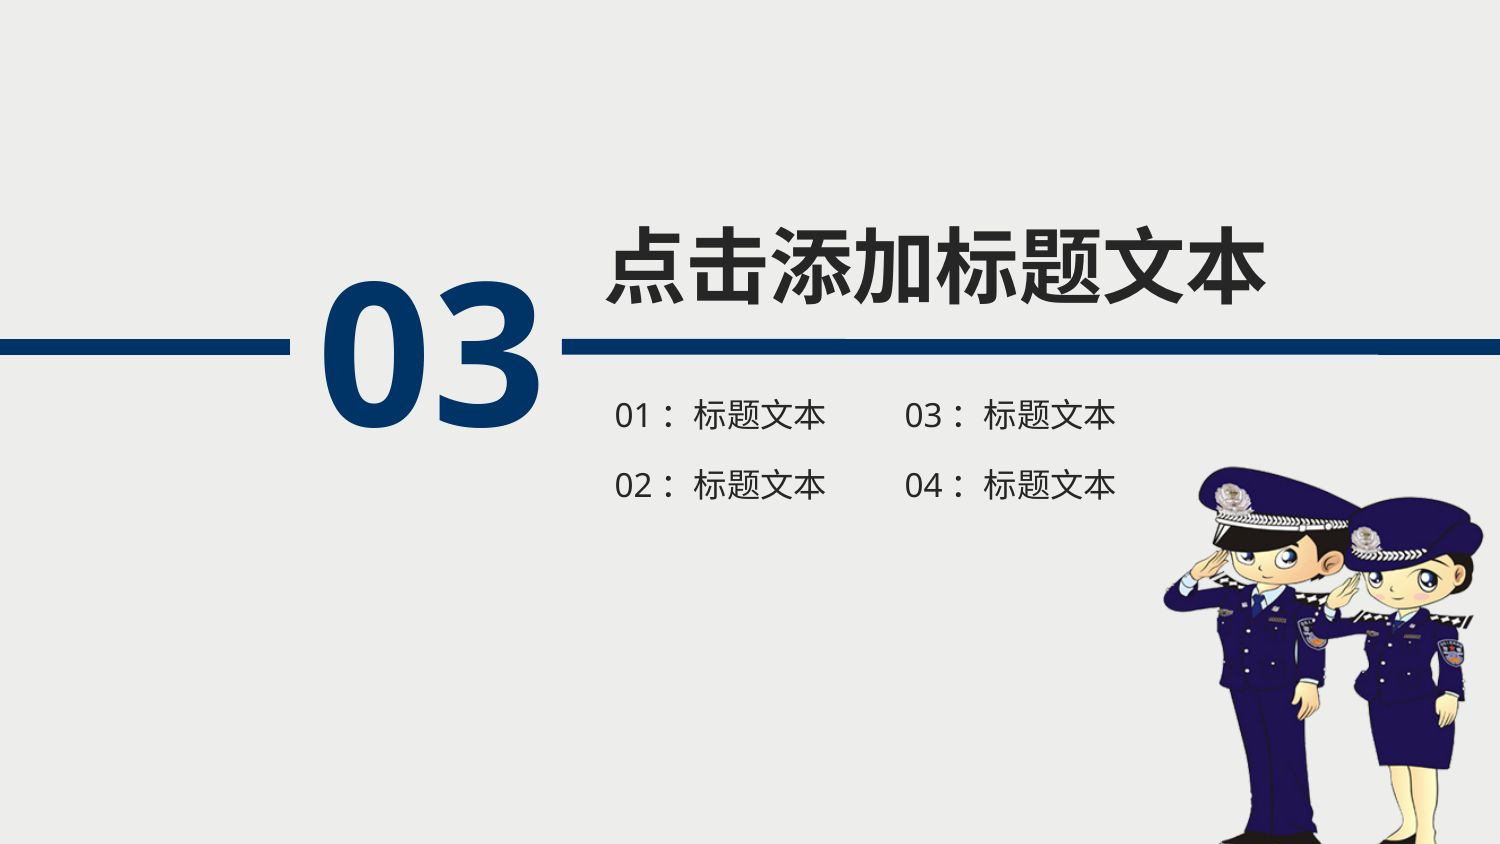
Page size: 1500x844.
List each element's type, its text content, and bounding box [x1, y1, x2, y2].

text_box 04：标题文本 [889, 456, 1132, 512]
text_box 点击添加标题文本 [588, 207, 1285, 322]
text_box 01：标题文本 [599, 386, 842, 442]
text_box 03：标题文本 [889, 386, 1132, 442]
text_box 03 [303, 219, 562, 475]
text_box 02：标题文本 [599, 456, 842, 512]
picture [0, 0, 1500, 844]
